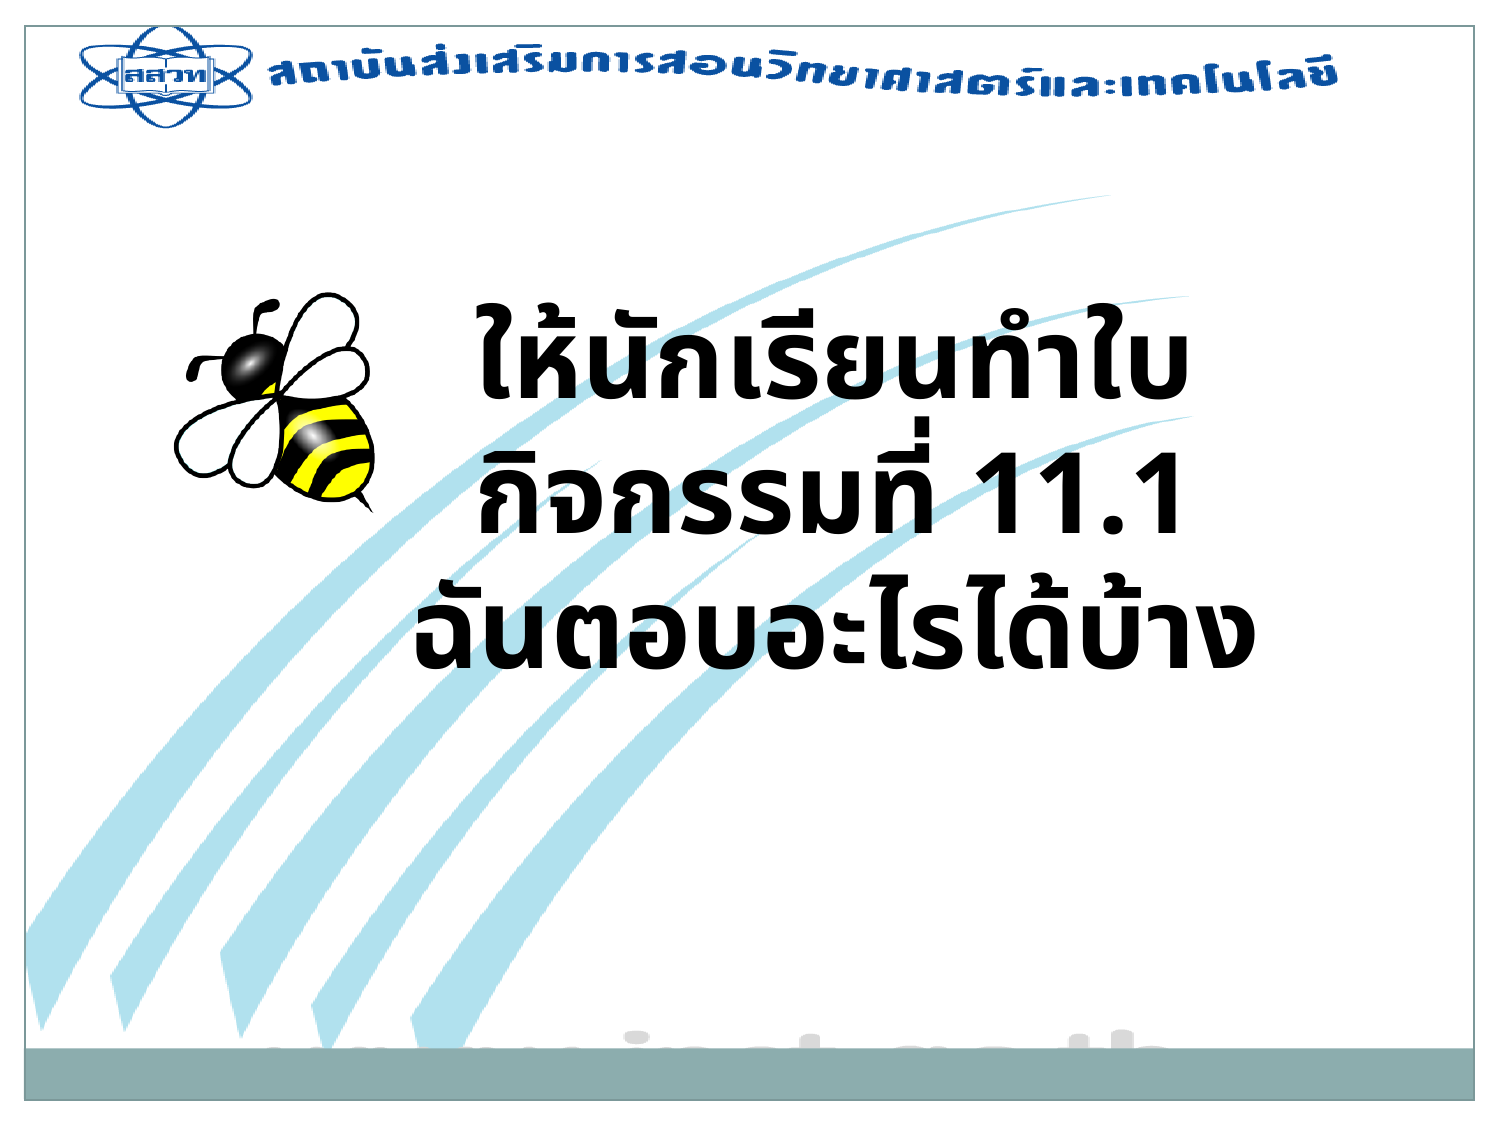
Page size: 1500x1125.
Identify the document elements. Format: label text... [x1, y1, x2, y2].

text_box ให้นักเรียนทำใบกิจกรรมที่ 11.1 ฉันตอบอะไรได้บ้าง [392, 278, 1276, 699]
picture [26, 27, 1473, 1048]
